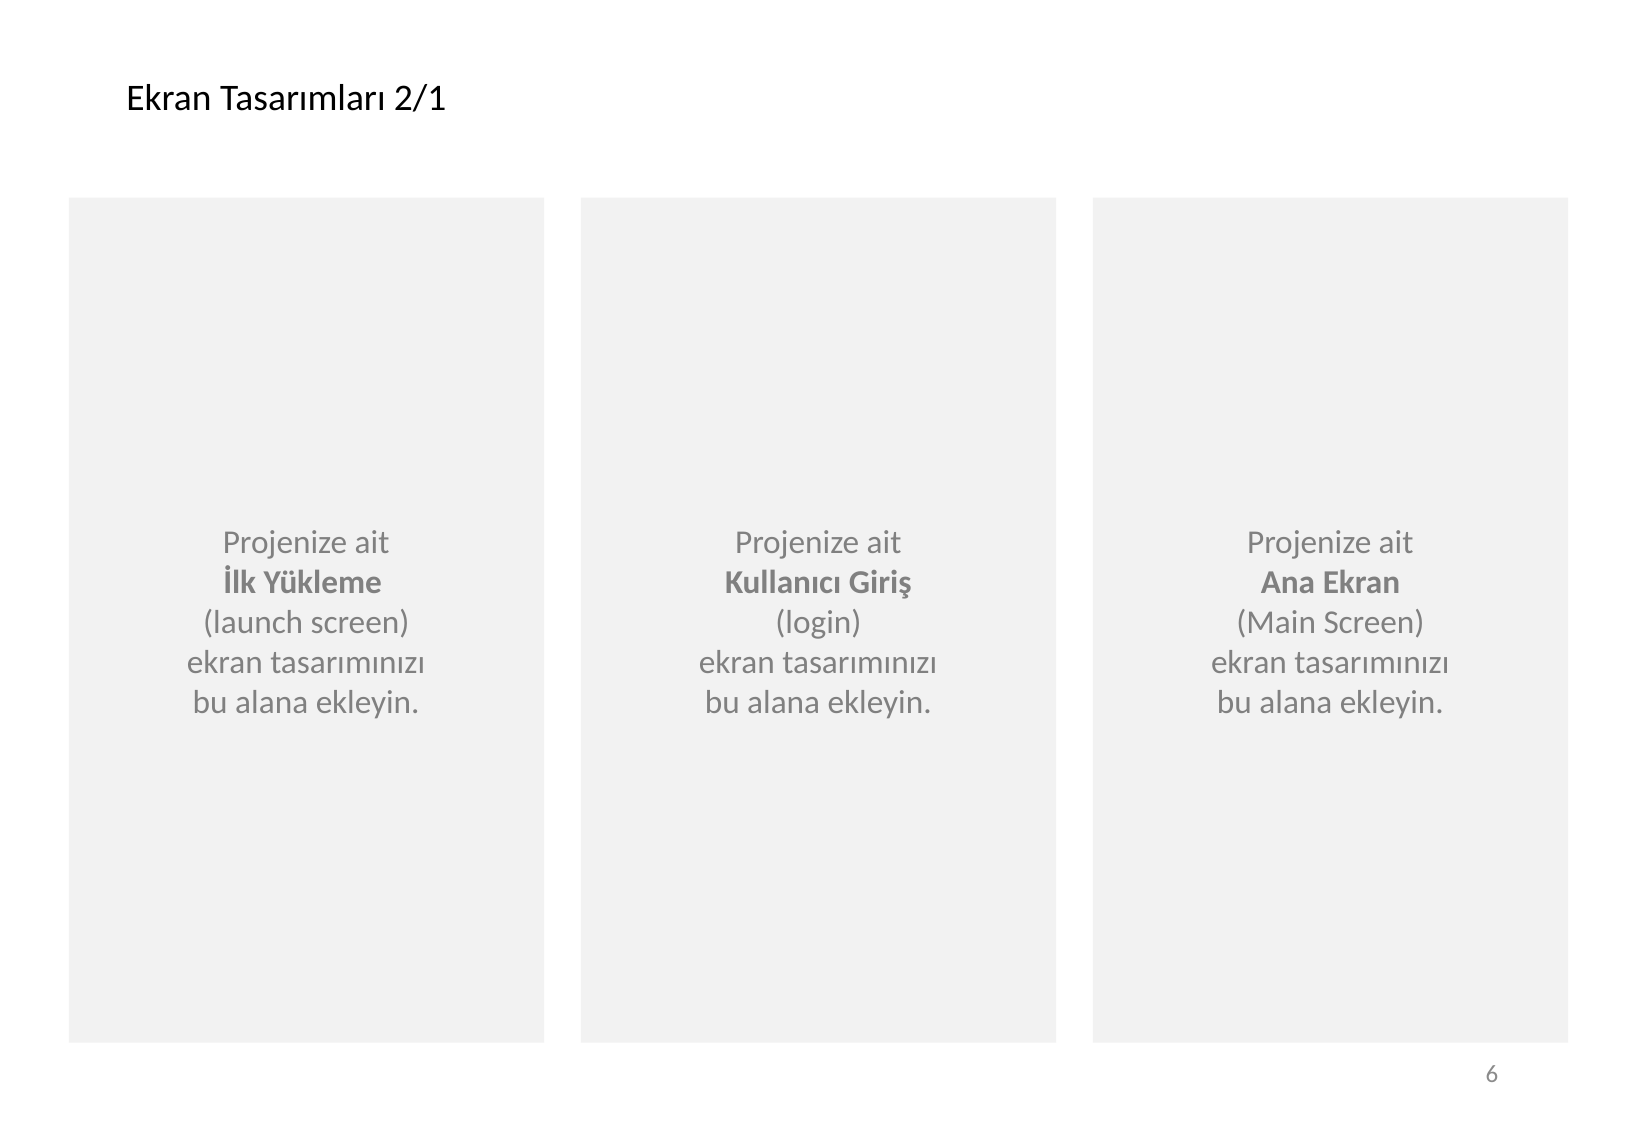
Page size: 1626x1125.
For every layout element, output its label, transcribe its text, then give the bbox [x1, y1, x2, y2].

text_box Projenize ait Ana Ekran (Main Screen) ekran tasarımınızı bu alana ekleyin. [1092, 197, 1569, 1044]
text_box Projenize ait İlk Yükleme (launch screen) ekran tasarımınızı bu alana ekleyin. [68, 197, 545, 1044]
text_box Projenize ait Kullanıcı Giriş (login) ekran tasarımınızı bu alana ekleyin. [580, 197, 1057, 1044]
slide_number 6 [1147, 1044, 1514, 1103]
text_box Ekran Tasarımları 2/1 [111, 65, 1514, 125]
